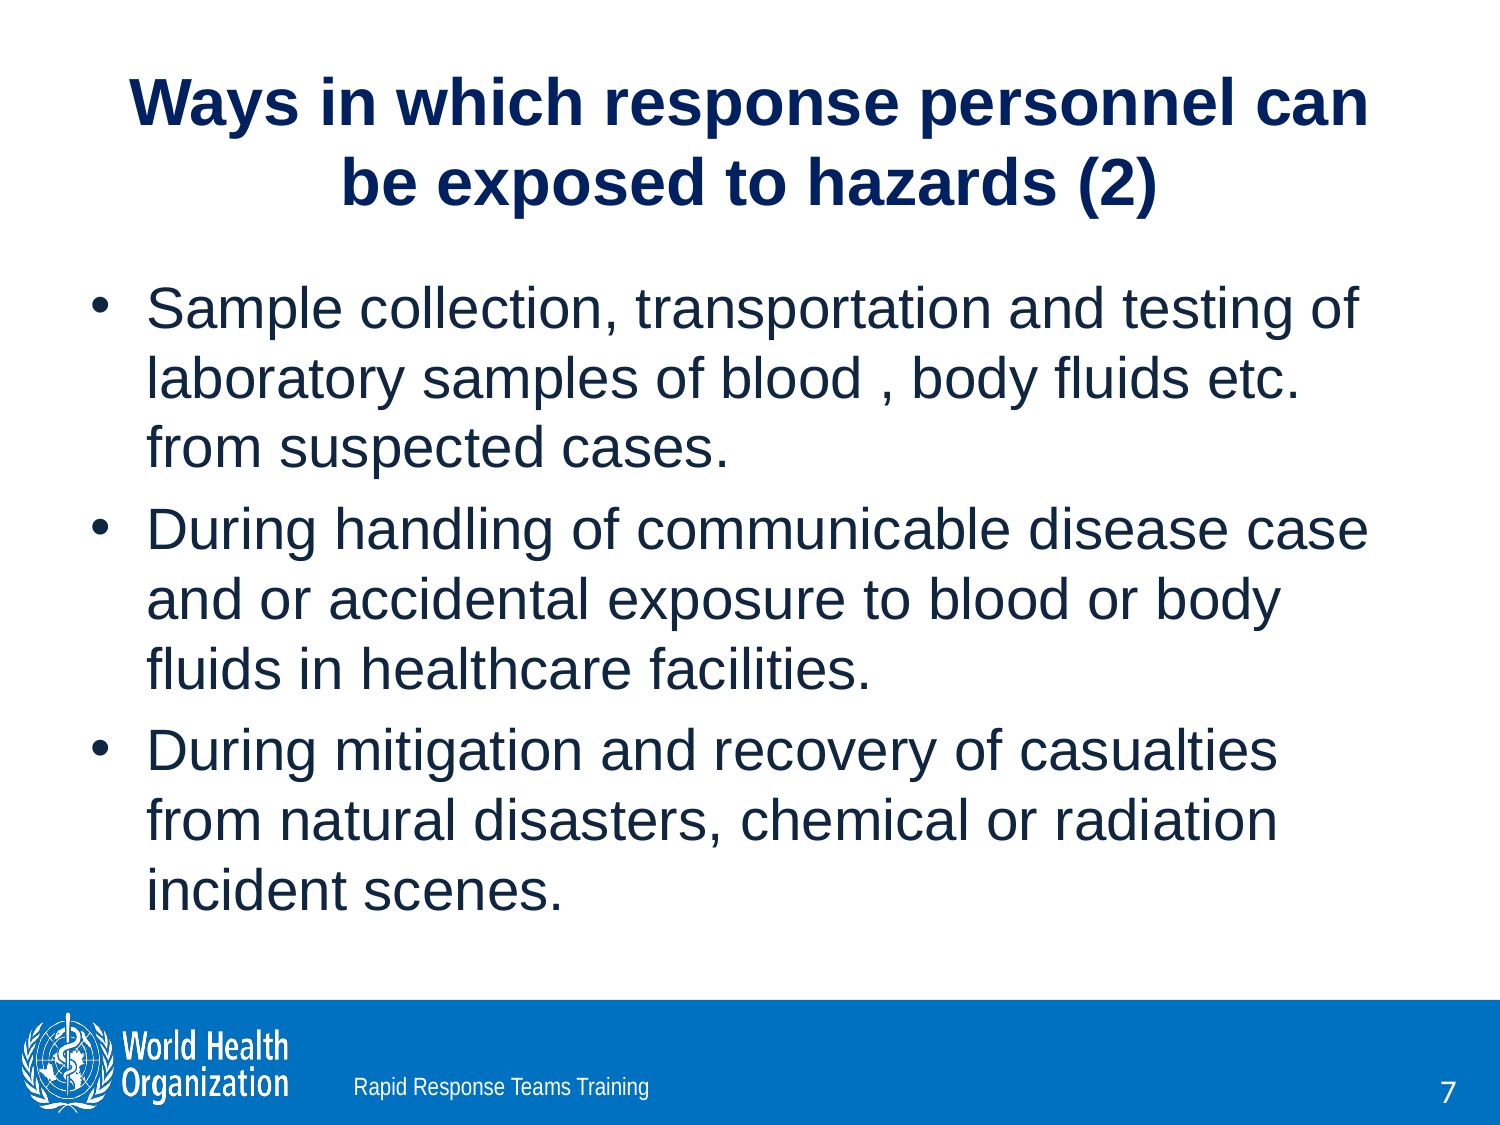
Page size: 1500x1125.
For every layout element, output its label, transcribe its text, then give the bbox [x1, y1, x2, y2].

picture [21, 1012, 288, 1113]
list Sample collection, transportation and testing of laboratory samples of blood , body fluids etc. from suspected cases. During handling of communicable disease case and or accidental exposure to blood or body fluids in healthcare facilities. During mitigation and recovery of casualties from natural disasters, chemical or radiation incident scenes. [75, 262, 1425, 1035]
title Ways in which response personnel can be exposed to hazards (2) [75, 45, 1425, 233]
